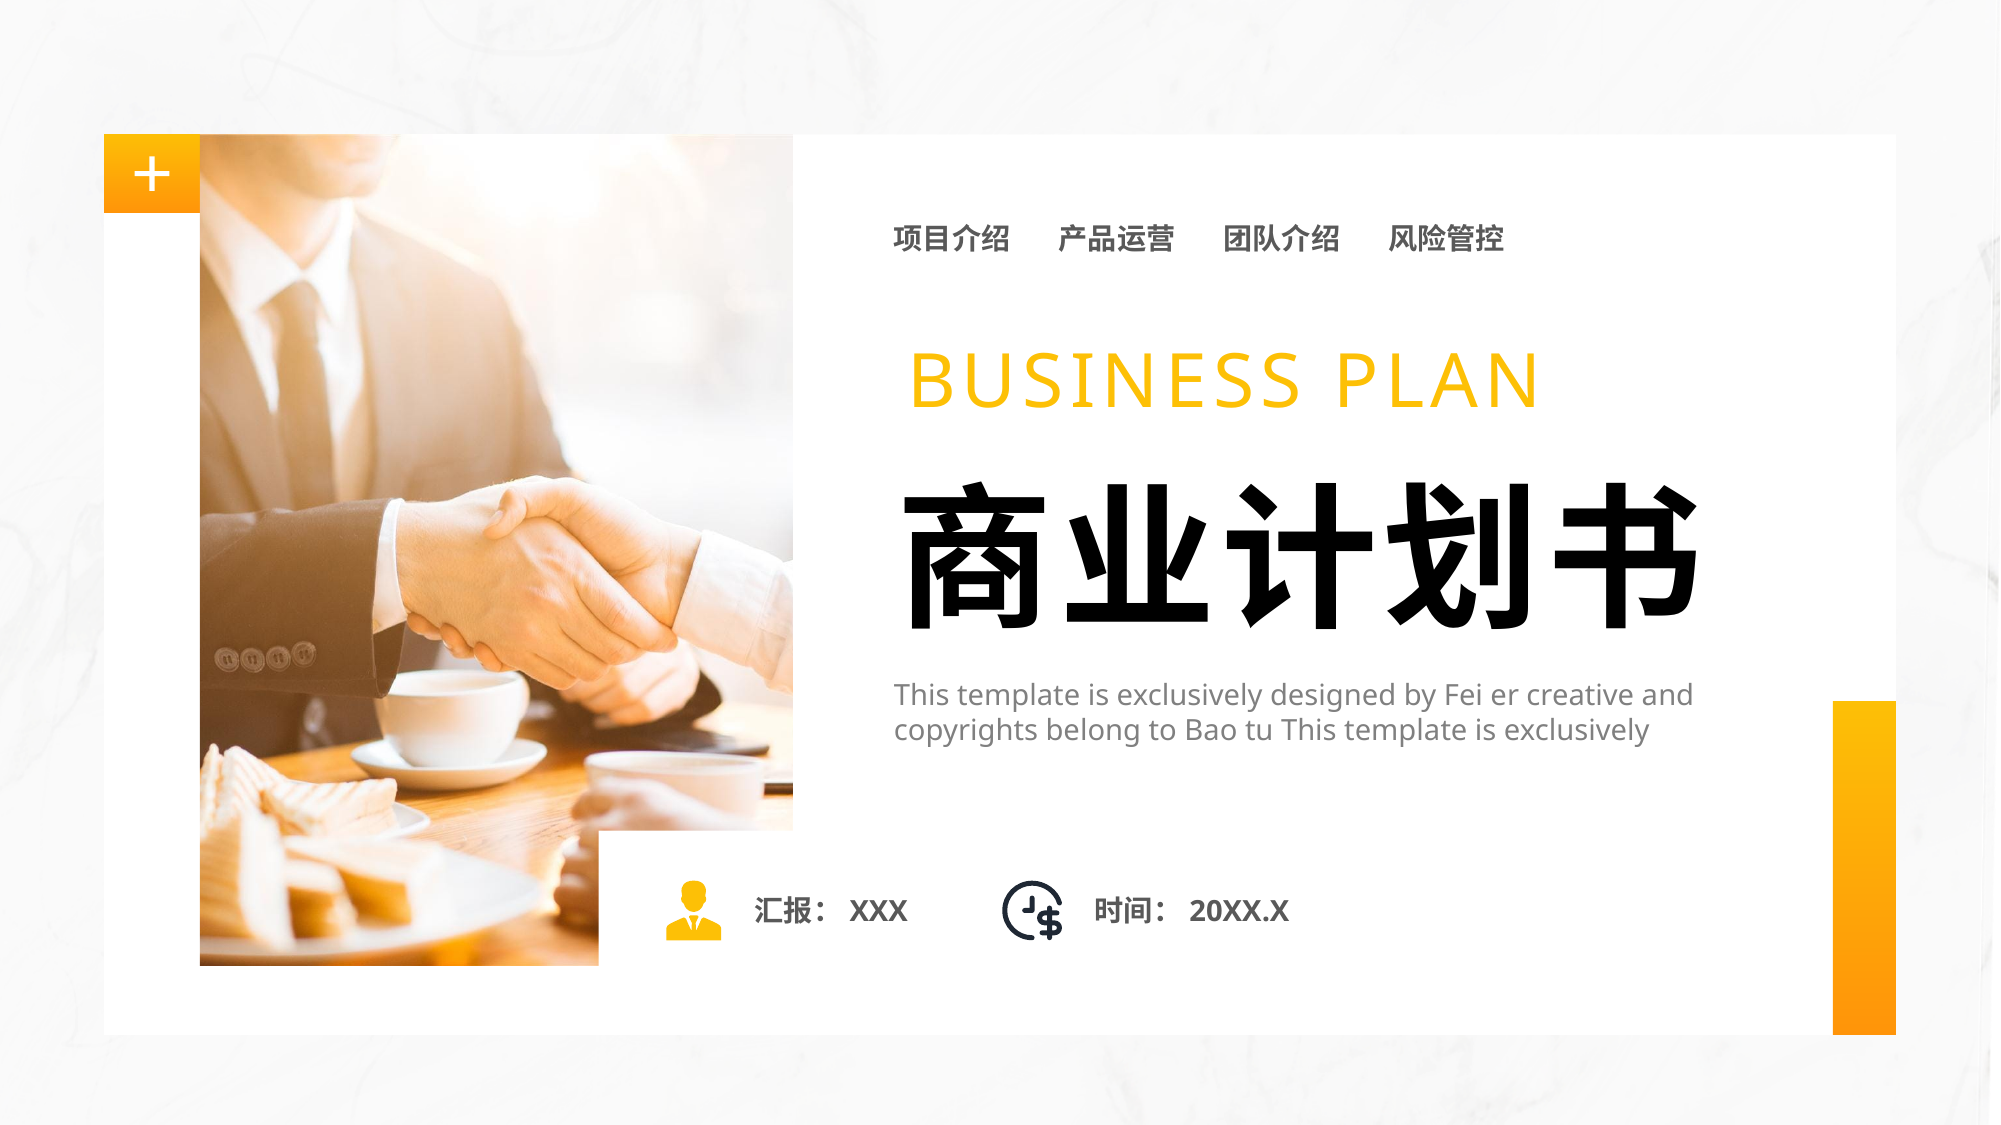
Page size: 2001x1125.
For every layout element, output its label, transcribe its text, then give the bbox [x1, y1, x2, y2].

text_box [1832, 700, 1897, 1036]
text_box [598, 830, 1033, 991]
text_box [199, 133, 794, 967]
text_box [134, 155, 170, 192]
text_box [665, 879, 723, 942]
text_box 时间：20XX.X [1079, 885, 1305, 935]
text_box 风险管控 [1373, 212, 1521, 263]
text_box [1036, 904, 1064, 942]
text_box 汇报：XXX [740, 885, 923, 935]
text_box 产品运营 [1043, 212, 1191, 263]
text_box BUSINESS PLAN [892, 325, 1558, 431]
text_box 项目介绍 [878, 212, 1026, 263]
text_box [103, 133, 199, 214]
text_box [103, 133, 1897, 1036]
text_box 商业计划书 [882, 451, 1719, 655]
picture [0, 0, 2000, 1125]
text_box 团队介绍 [1208, 212, 1356, 263]
text_box This template is exclusively designed by Fei er creative and copyrights belong to Bao tu This template is exclusively [879, 669, 1733, 754]
text_box [1001, 879, 1063, 942]
